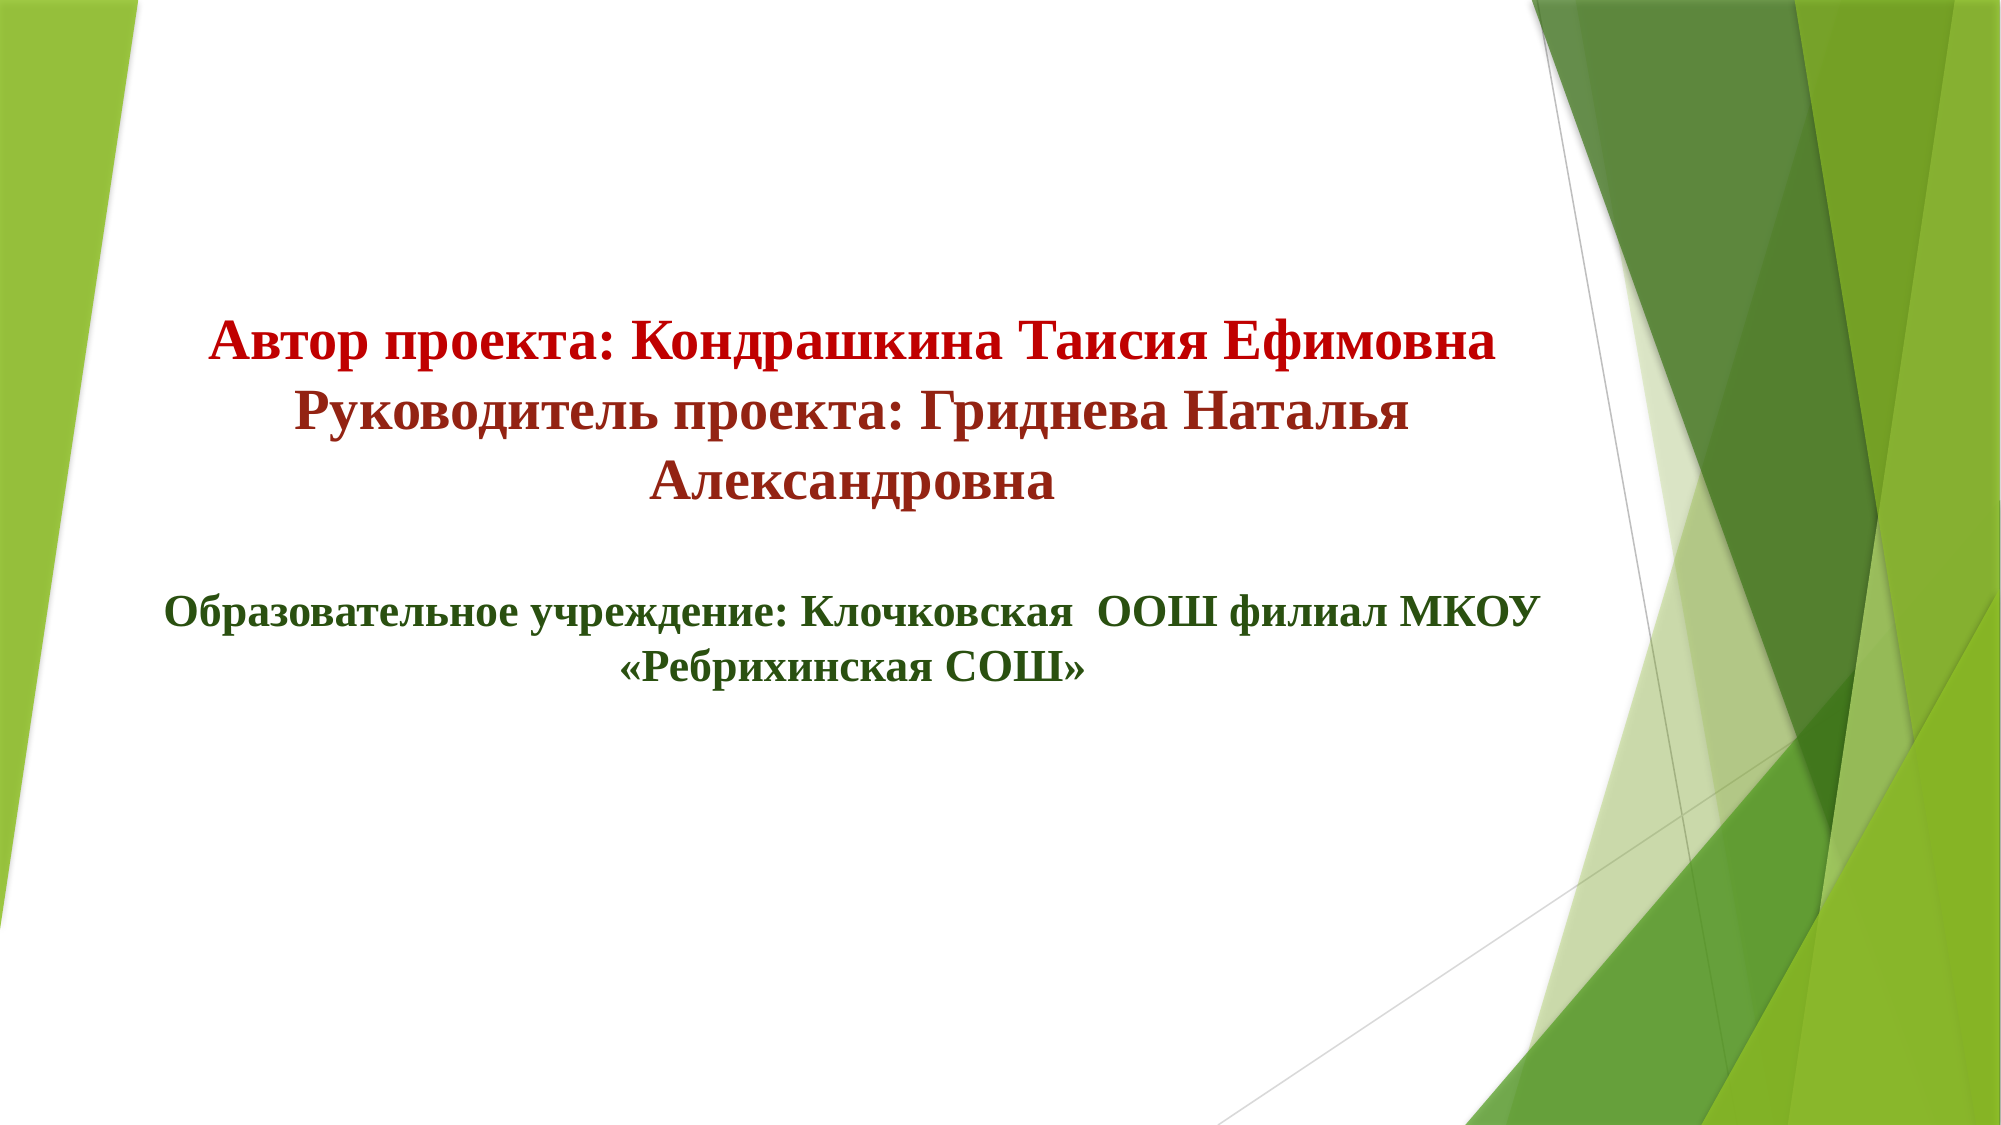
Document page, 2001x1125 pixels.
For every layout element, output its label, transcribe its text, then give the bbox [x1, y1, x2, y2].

title Автор проекта: Кондрашкина Таисия Ефимовна Руководитель проекта: Гриднева Наталья Александровна Образовательное учреждение: Клочковская ООШ филиал МКОУ «Ребрихинская СОШ» [102, 257, 1603, 768]
